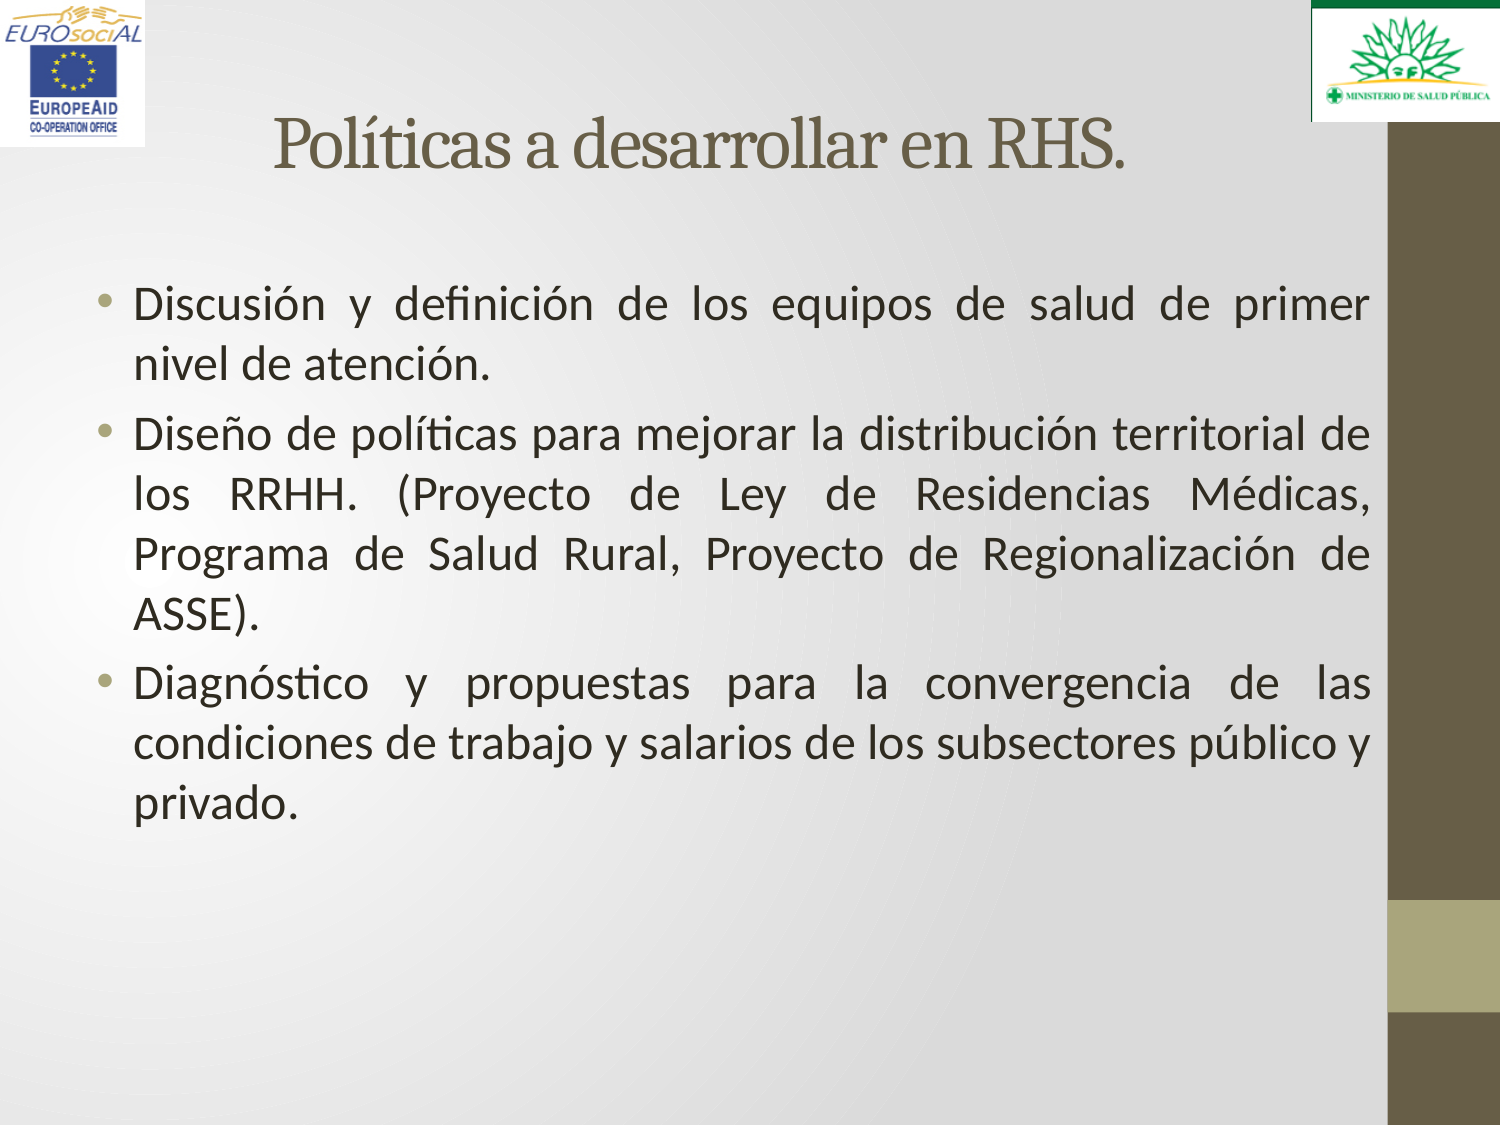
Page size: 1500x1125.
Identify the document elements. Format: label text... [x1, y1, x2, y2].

picture [0, 0, 146, 148]
title Políticas a desarrollar en RHS. [75, 45, 1325, 233]
picture [1310, 0, 1500, 122]
list Discusión y definición de los equipos de salud de primer nivel de atención. Diseño de políticas para mejorar la distribución territorial de los RRHH. (Proyecto de Ley de Residencias Médicas, Programa de Salud Rural, Proyecto de Regionalización de ASSE). Diagnóstico y propuestas para la convergencia de las condiciones de trabajo y salarios de los subsectores público y privado. [62, 262, 1388, 854]
